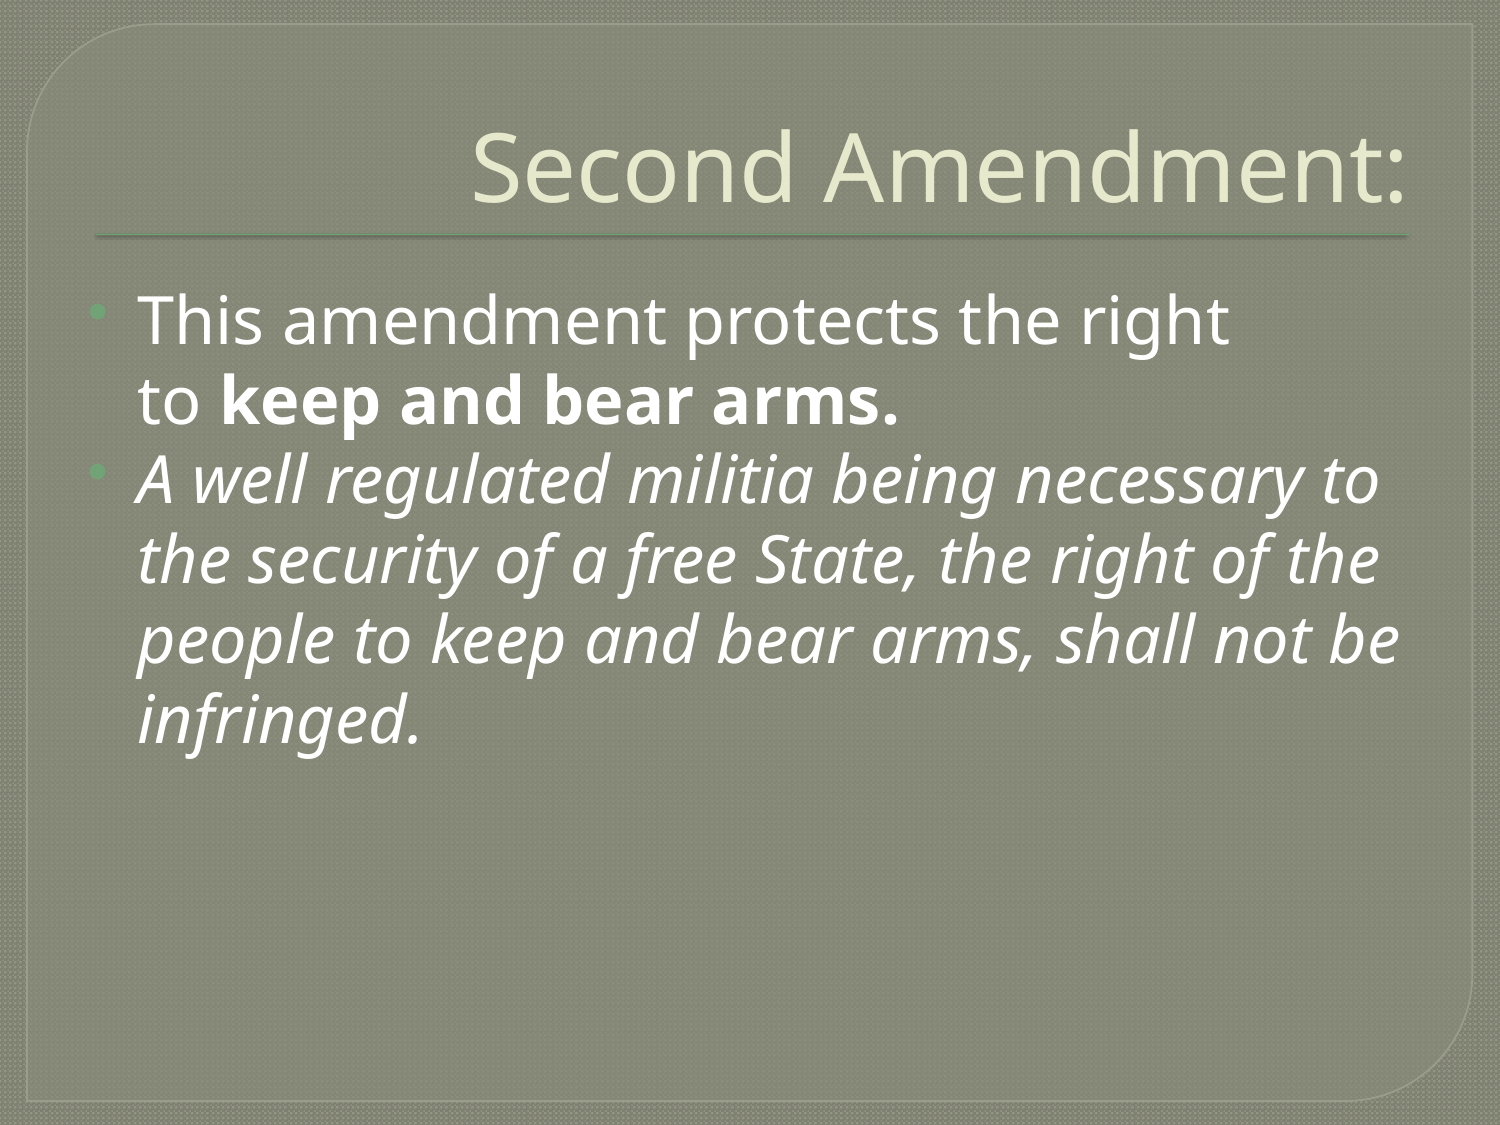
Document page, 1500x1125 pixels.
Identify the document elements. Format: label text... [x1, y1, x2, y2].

list This amendment protects the right to keep and bear arms. A well regulated militia being necessary to the security of a free State, the right of the people to keep and bear arms, shall not be infringed. [75, 270, 1425, 1013]
title Second Amendment: [75, 41, 1425, 230]
